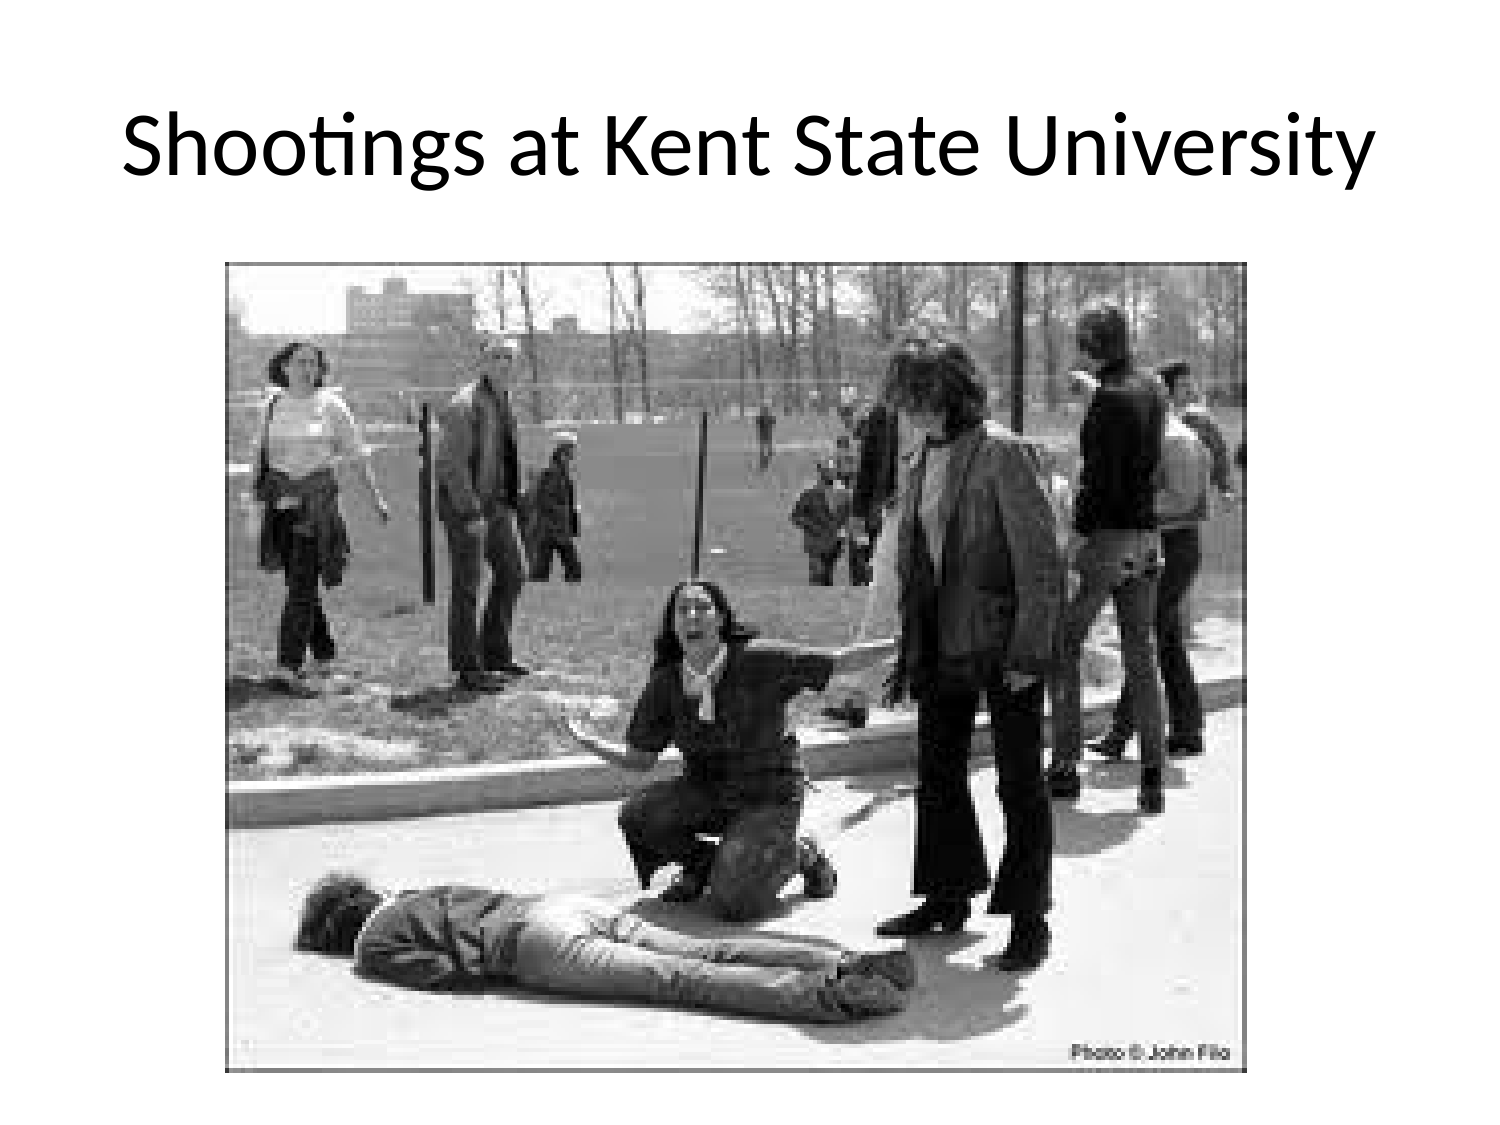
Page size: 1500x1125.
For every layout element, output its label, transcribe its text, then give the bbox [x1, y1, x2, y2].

title Shootings at Kent State University [75, 45, 1425, 233]
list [224, 262, 1247, 1074]
